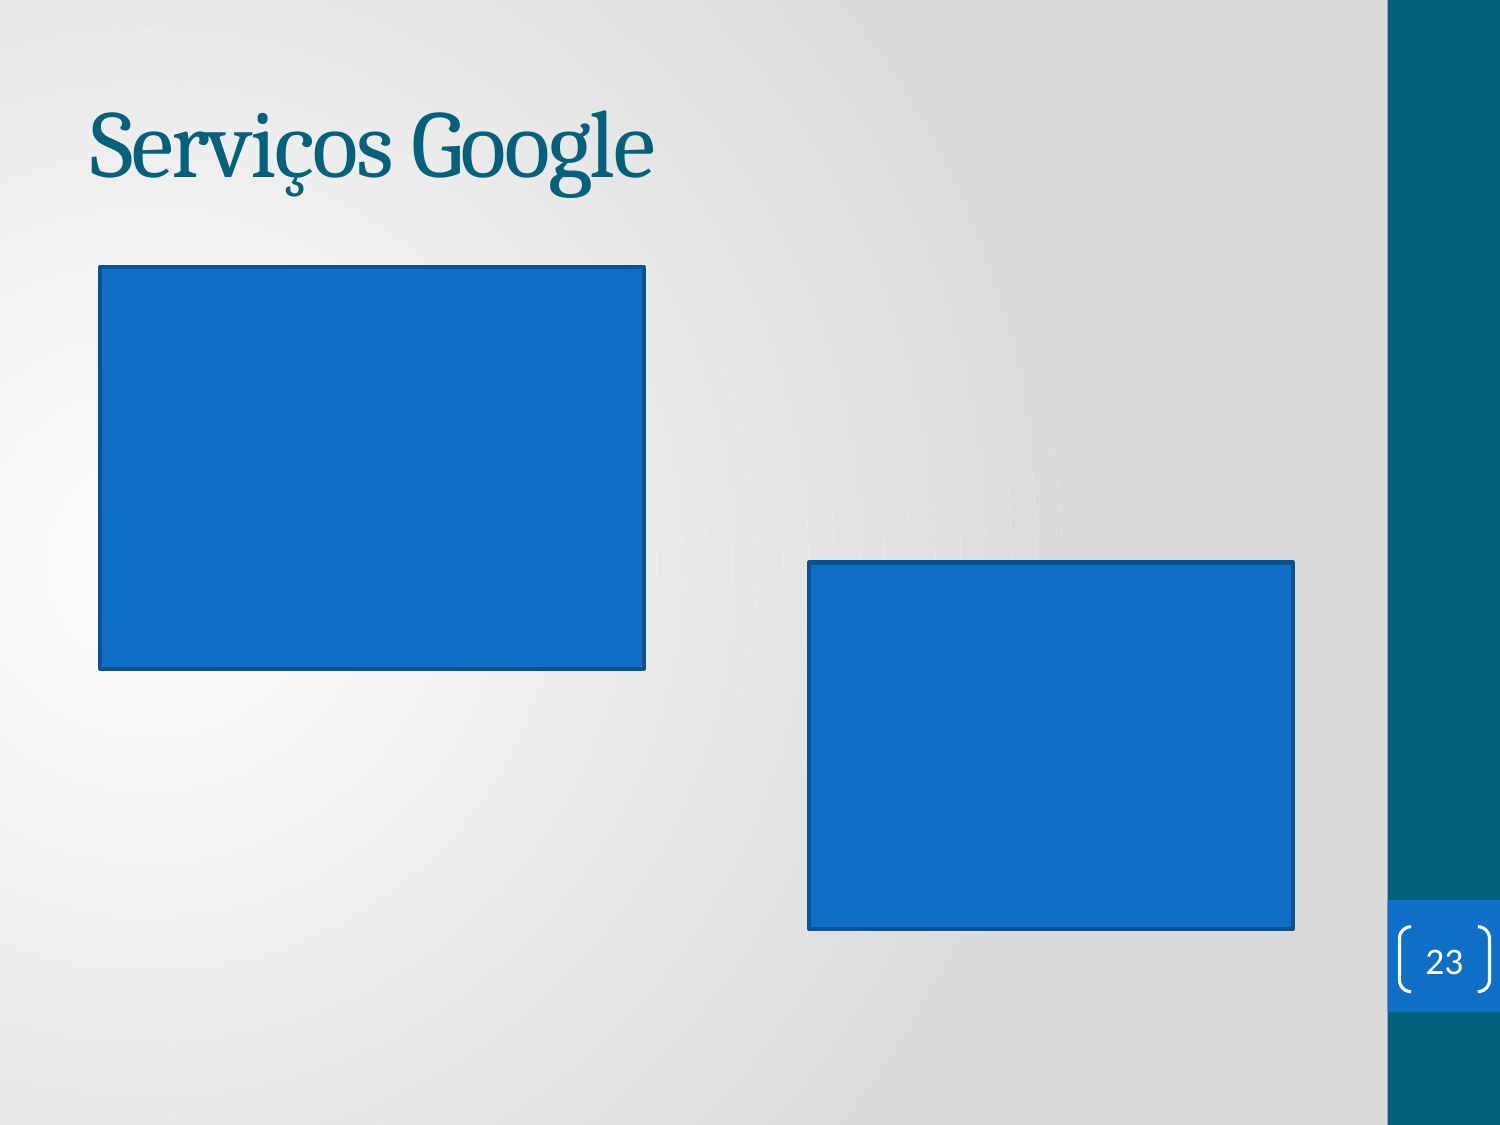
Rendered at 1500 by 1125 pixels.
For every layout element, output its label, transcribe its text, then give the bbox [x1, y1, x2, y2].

text_box [98, 265, 646, 671]
text_box [807, 560, 1295, 931]
title Serviços Google [75, 45, 1325, 233]
slide_number 23 [1397, 925, 1492, 994]
